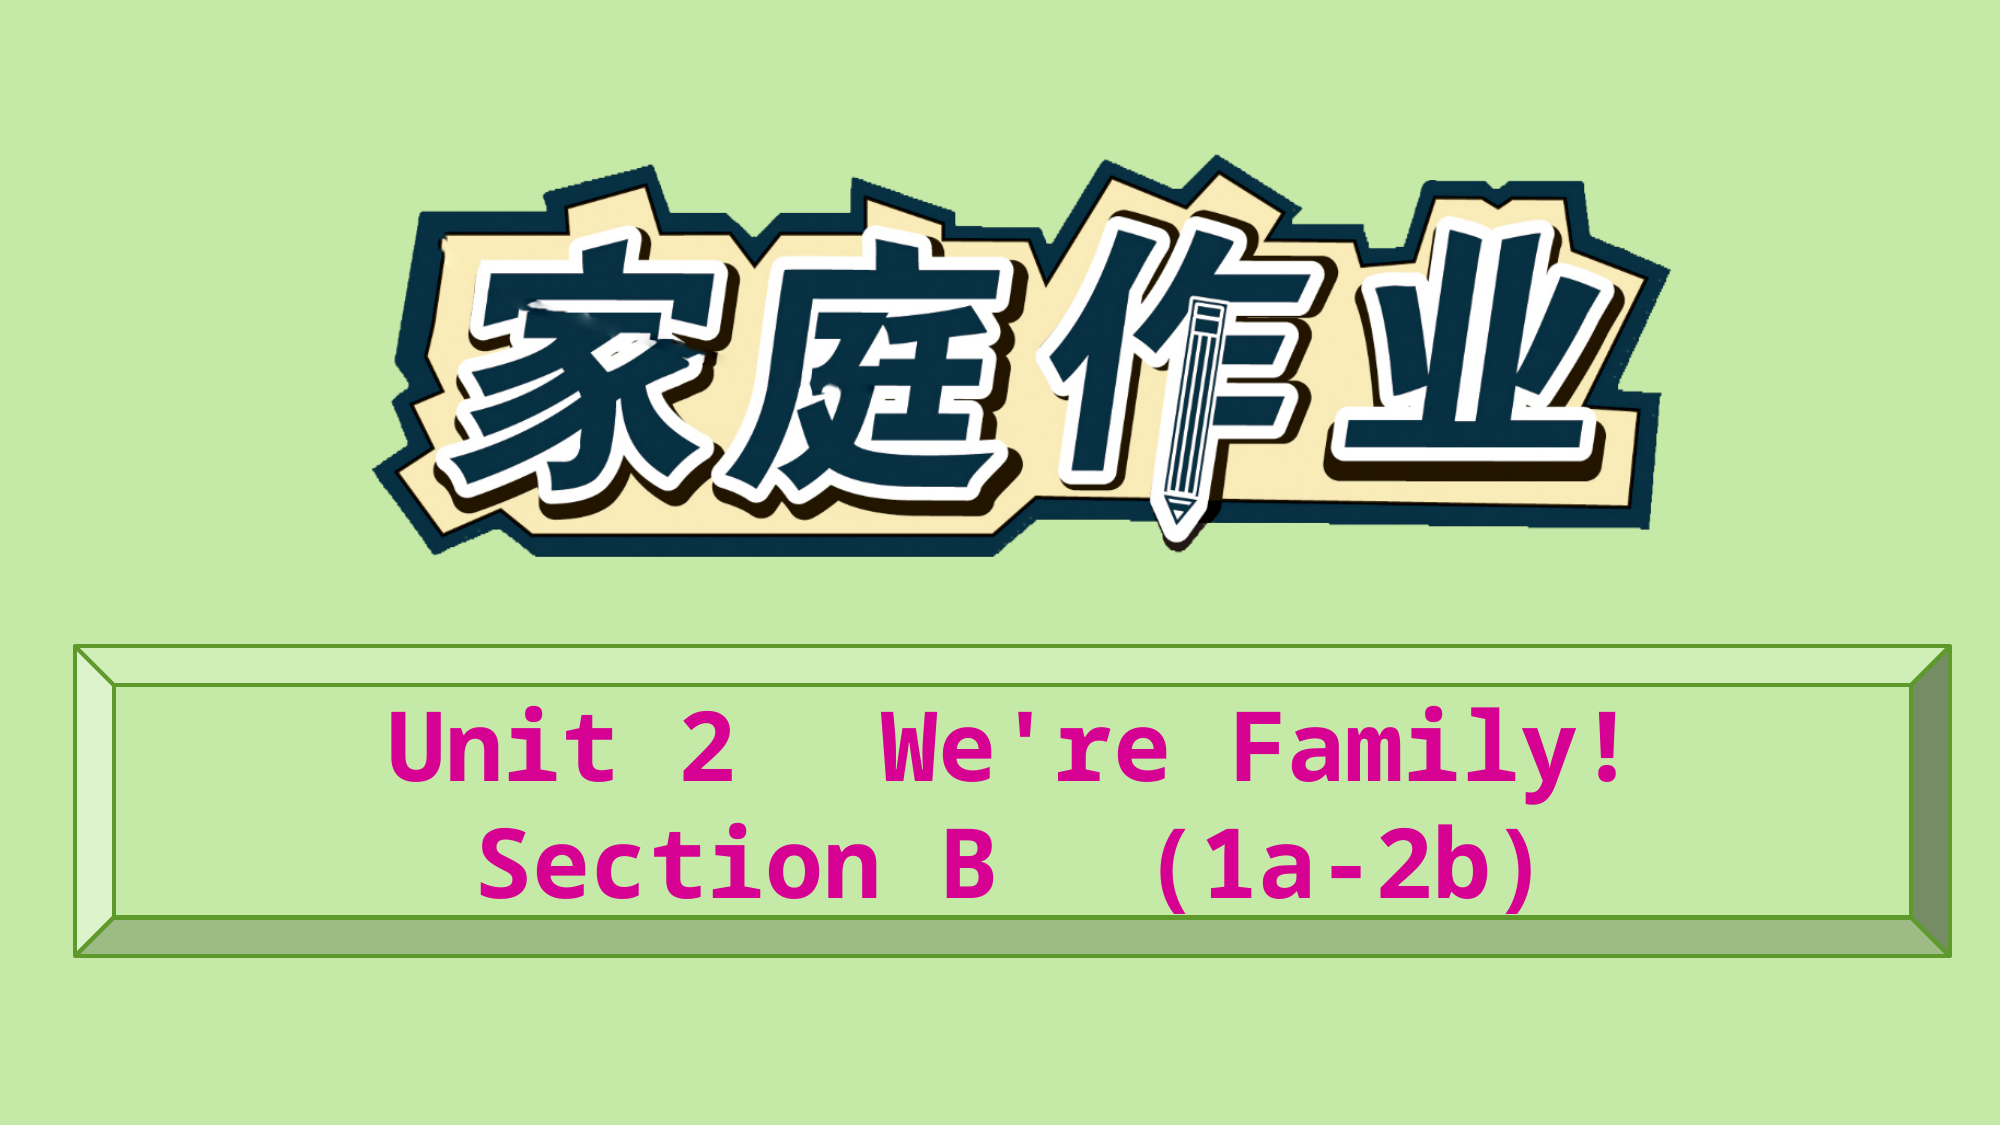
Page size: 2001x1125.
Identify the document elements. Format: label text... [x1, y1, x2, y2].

picture [369, 87, 1675, 644]
text_box Unit 2 We're Family! Section B (1a-2b) [73, 644, 1952, 958]
